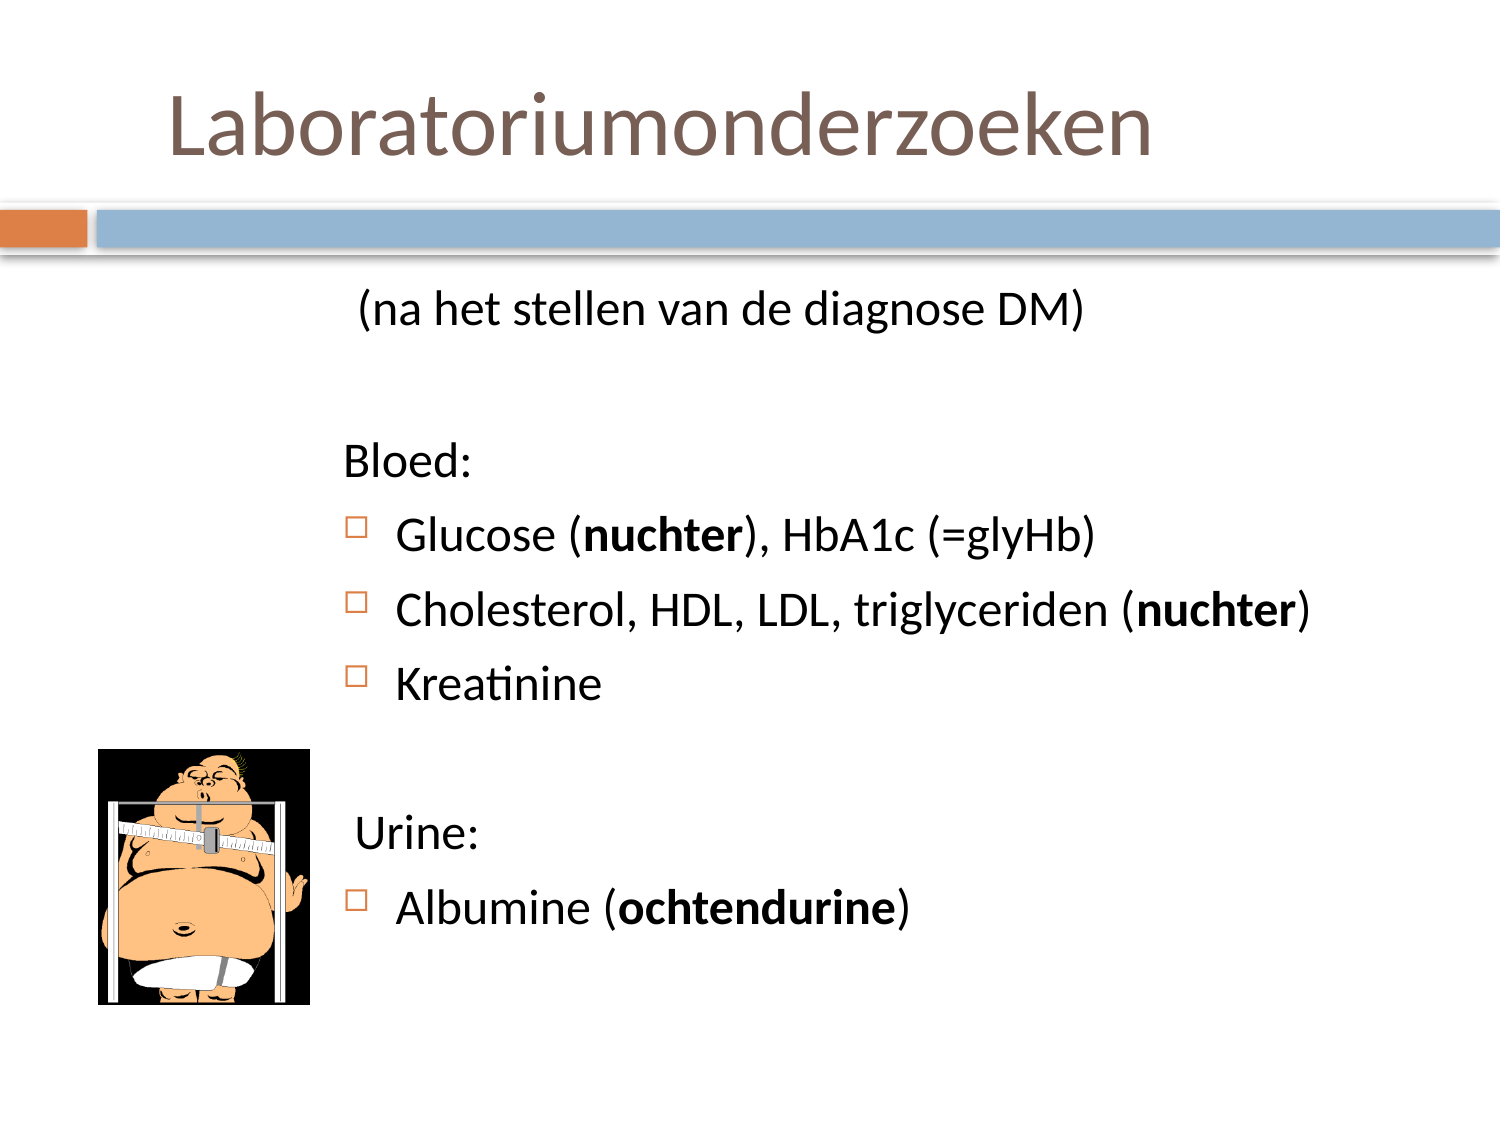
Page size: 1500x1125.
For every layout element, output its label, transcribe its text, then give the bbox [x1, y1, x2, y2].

list (na het stellen van de diagnose DM) Bloed: Glucose (nuchter), HbA1c (=glyHb) Cholesterol, HDL, LDL, triglyceriden (nuchter) Kreatinine Urine: Albumine (ochtendurine) [327, 257, 1430, 1044]
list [98, 749, 311, 1006]
title Laboratoriumonderzoeken [99, 37, 1438, 201]
